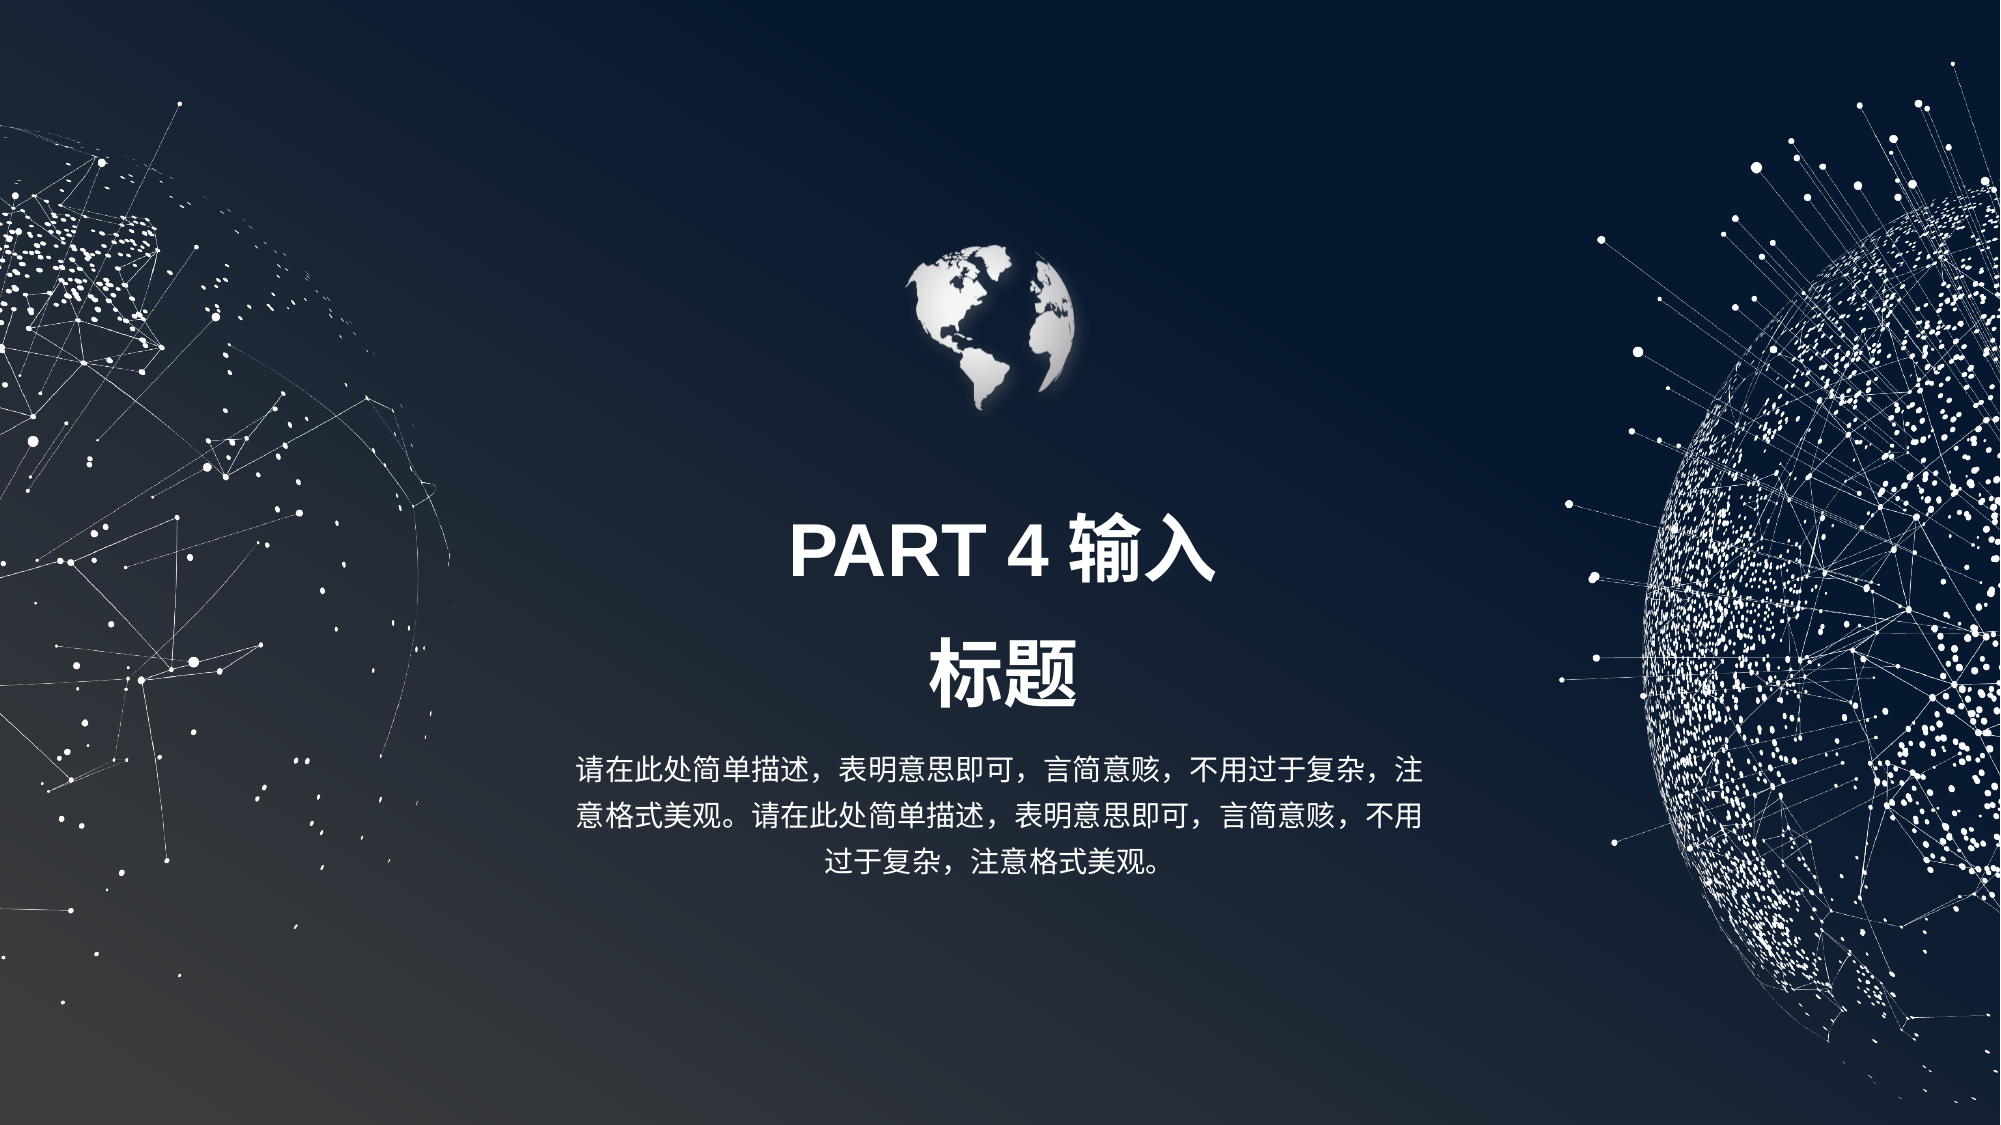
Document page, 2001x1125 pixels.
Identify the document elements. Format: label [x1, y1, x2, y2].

picture [868, 203, 1132, 459]
text_box [0, 0, 2000, 1125]
